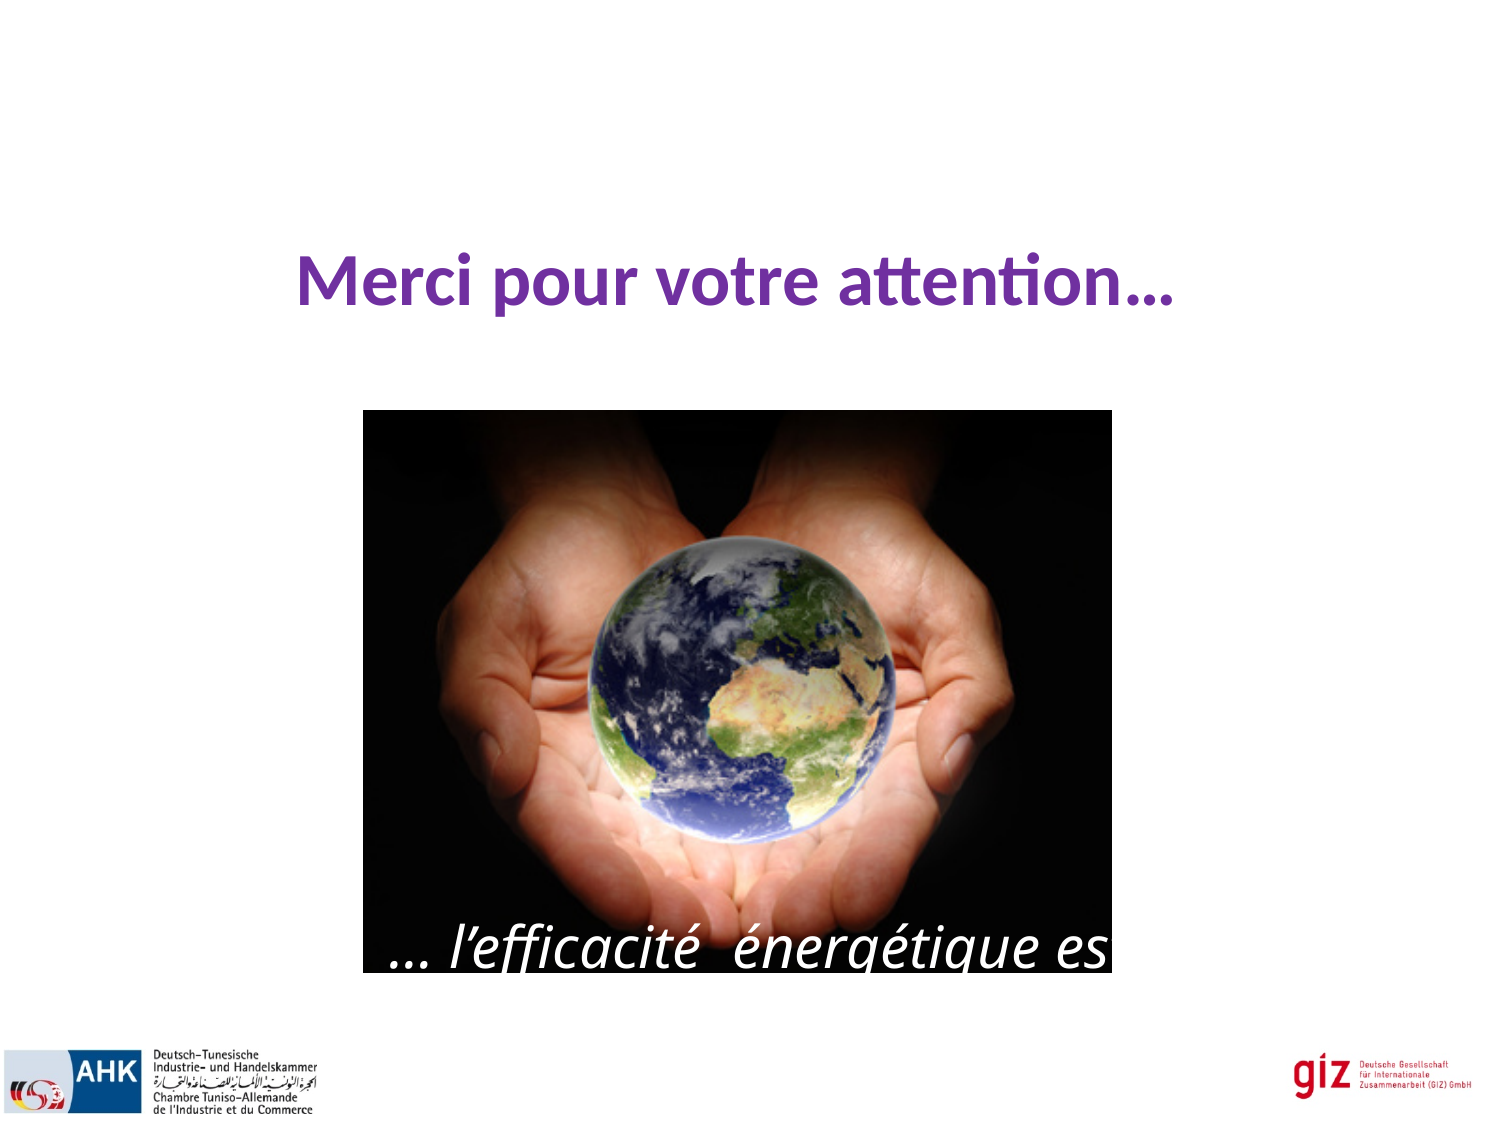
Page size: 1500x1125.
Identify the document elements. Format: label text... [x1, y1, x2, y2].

picture [1275, 1031, 1500, 1125]
text_box … l’efficacité énergétique est sans limites [375, 902, 1266, 1057]
text_box Merci pour votre attention… [281, 222, 1407, 328]
picture [363, 409, 1112, 973]
picture [3, 1049, 317, 1114]
